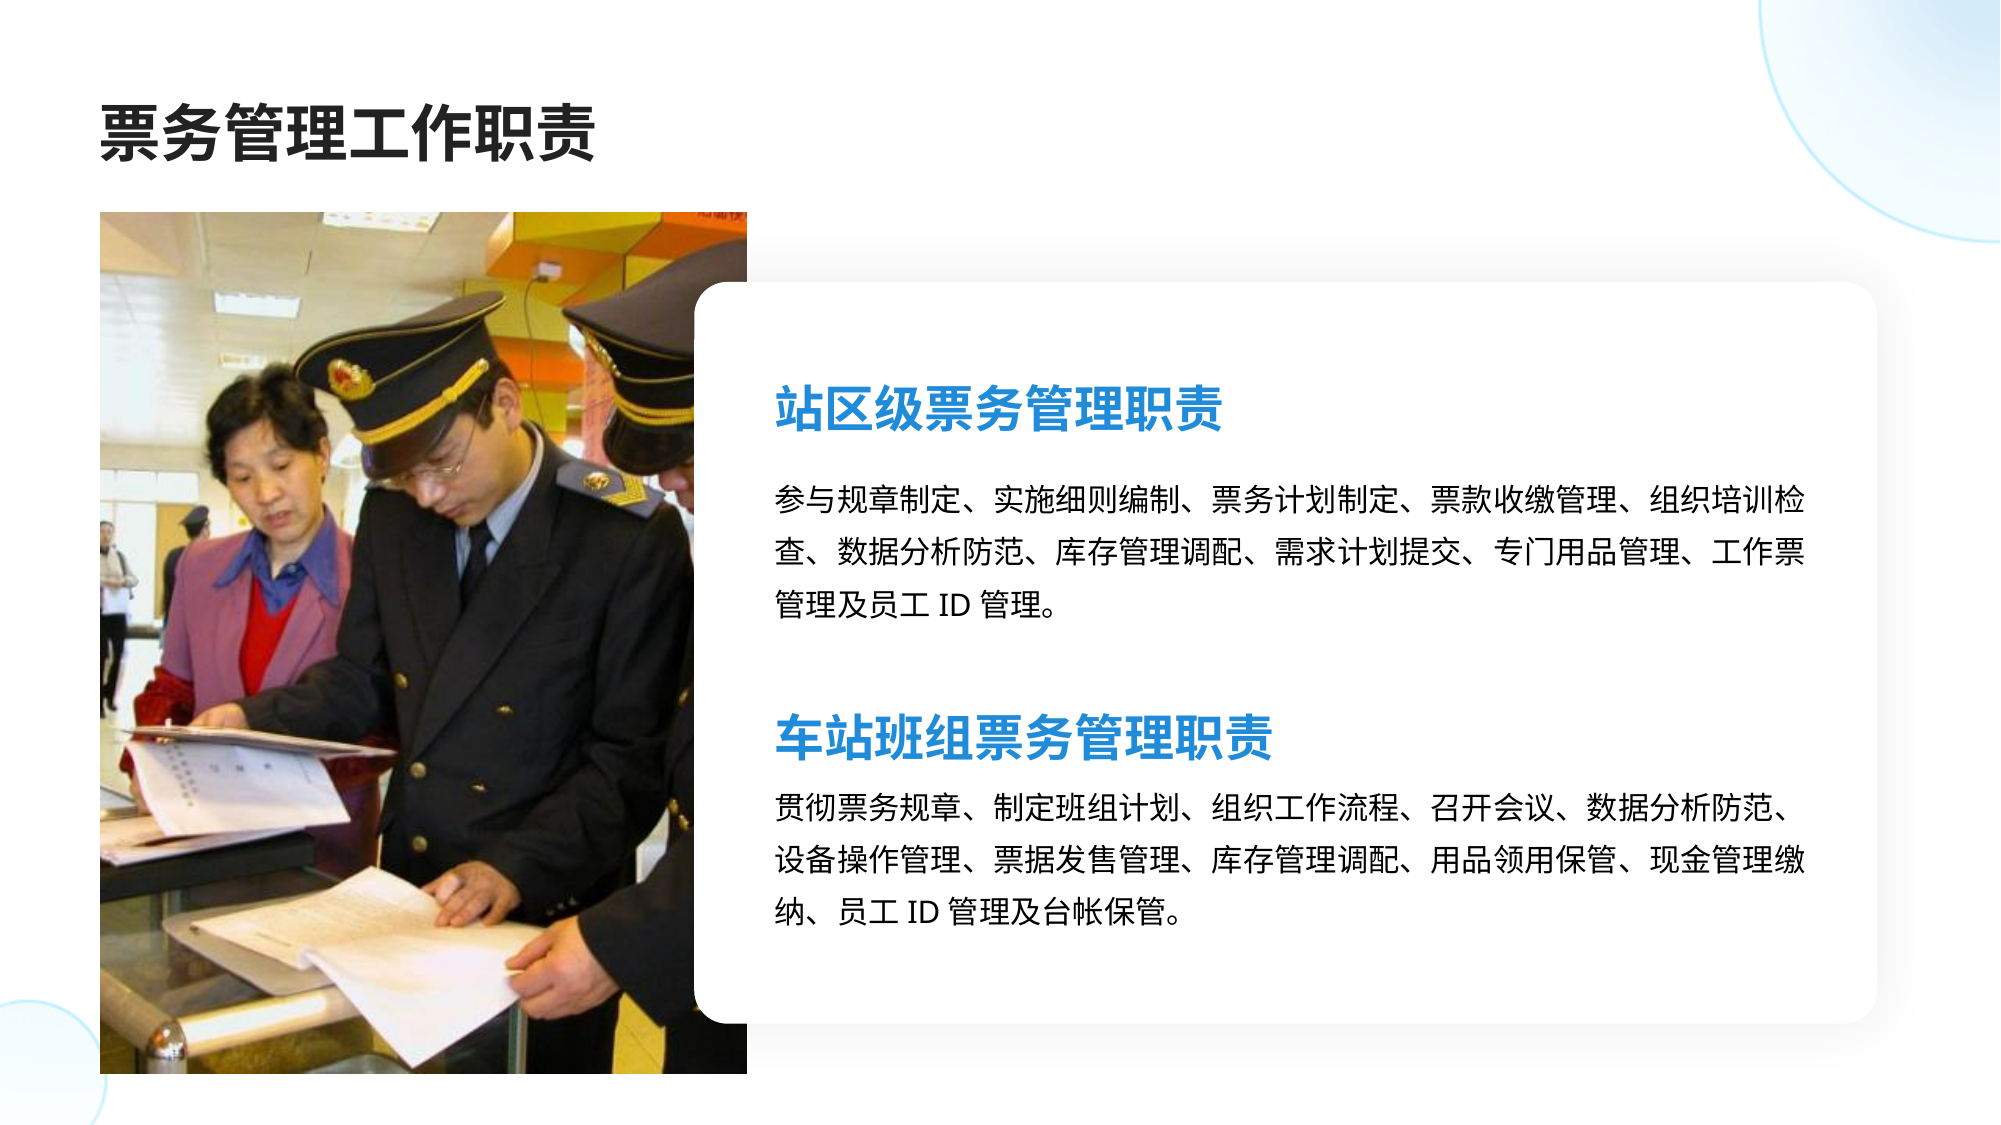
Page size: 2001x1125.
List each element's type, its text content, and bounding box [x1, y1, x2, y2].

text_box 贯彻票务规章、制定班组计划、组织工作流程、召开会议、数据分析防范、设备操作管理、票据发售管理、库存管理调配、用品领用保管、现金管理缴纳、员工ID管理及台帐保管。 [754, 788, 1817, 962]
text_box 参与规章制定、实施细则编制、票务计划制定、票款收缴管理、组织培训检查、数据分析防范、库存管理调配、需求计划提交、专门用品管理、工作票管理及员工ID管理。 [754, 458, 1817, 651]
text_box 车站班组票务管理职责 [754, 681, 1817, 788]
text_box 站区级票务管理职责 [754, 351, 1817, 458]
picture [0, 0, 2001, 1125]
text_box [752, 281, 1878, 1024]
text_box 票务管理工作职责 [78, 43, 1922, 189]
